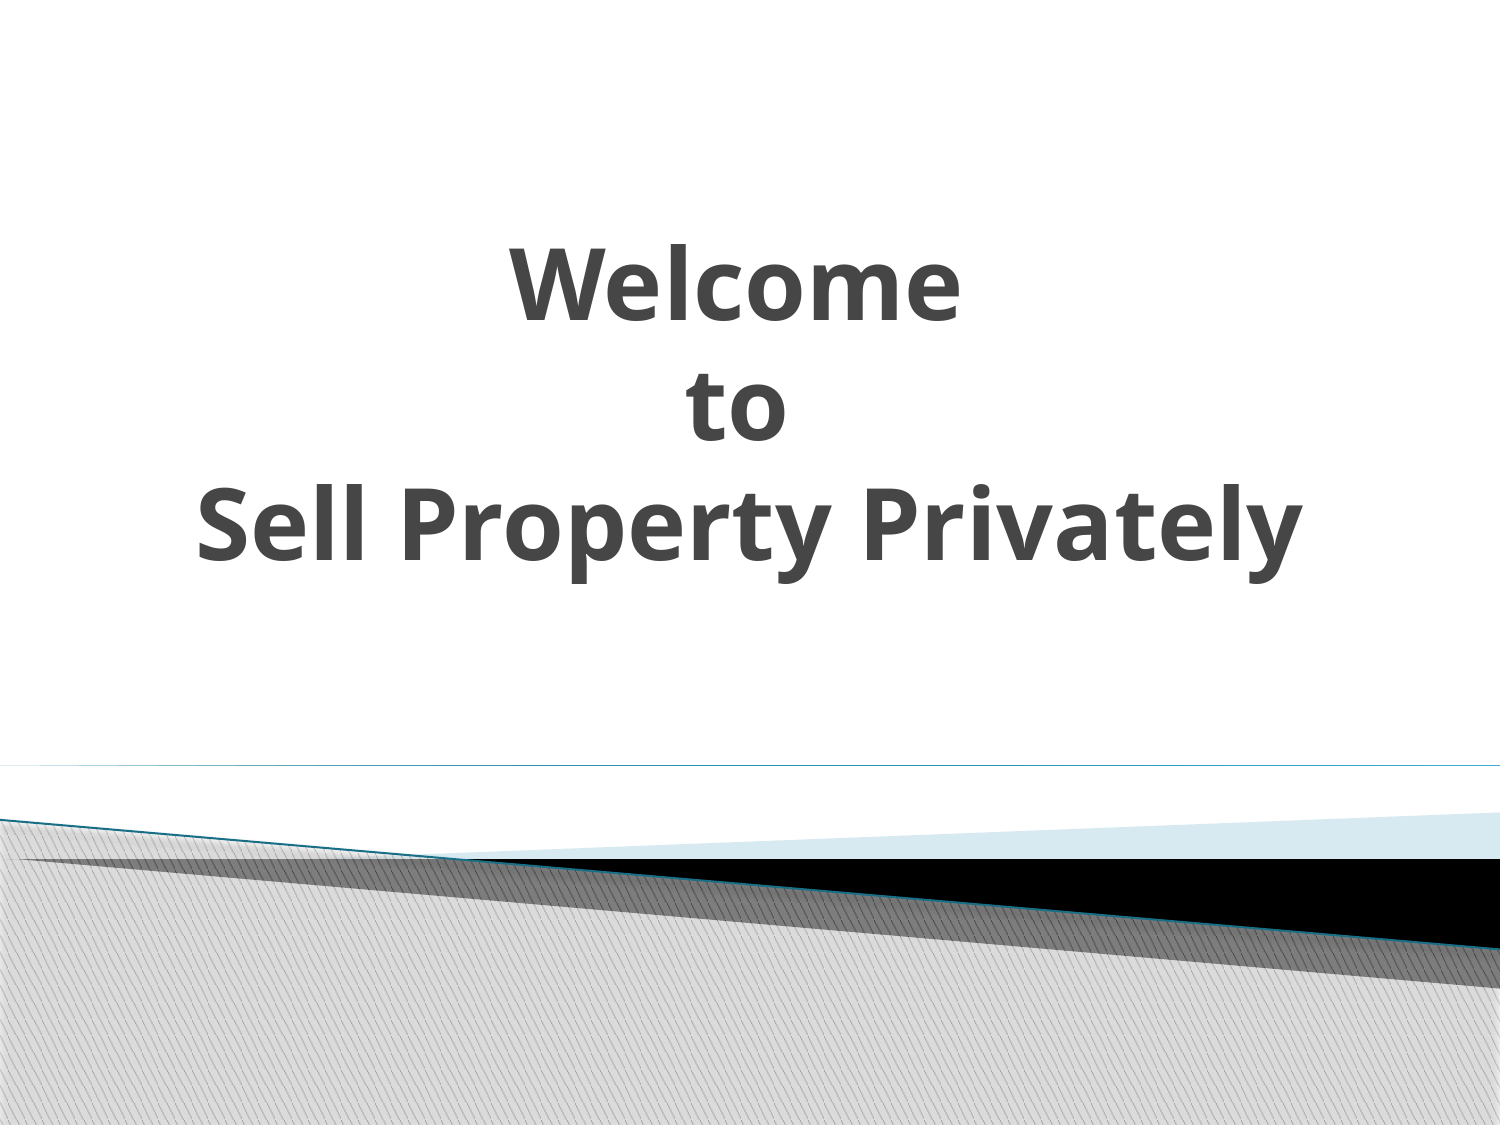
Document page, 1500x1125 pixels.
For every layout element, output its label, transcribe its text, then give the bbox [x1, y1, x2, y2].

picture [5, 859, 1500, 989]
title Welcome to Sell Property Privately [112, 137, 1388, 588]
